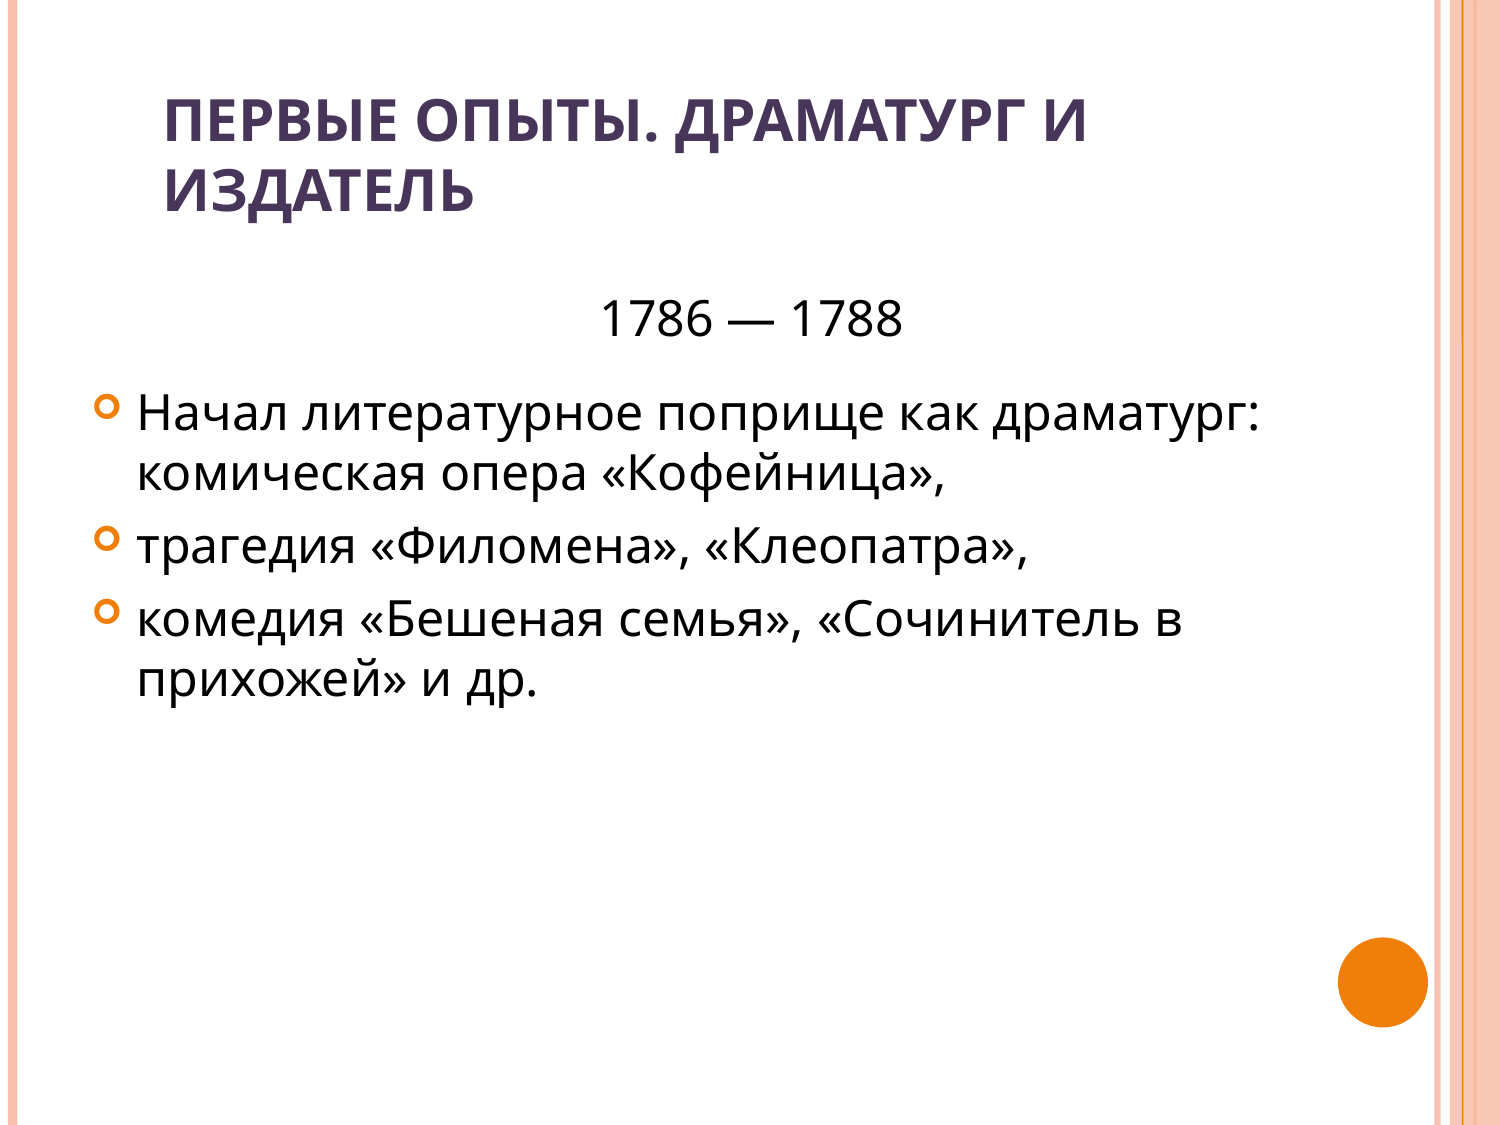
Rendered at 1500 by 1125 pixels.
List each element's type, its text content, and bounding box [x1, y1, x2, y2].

text_box 1786 — 1788 [585, 278, 932, 354]
title Первые опыты. Драматург и издатель [147, 42, 1373, 231]
list Начал литературное поприще как драматург: комическая опера «Кофейница», трагедия «Филомена», «Клеопатра», комедия «Бешеная семья», «Сочинитель в прихожей» и др. [76, 373, 1302, 1125]
